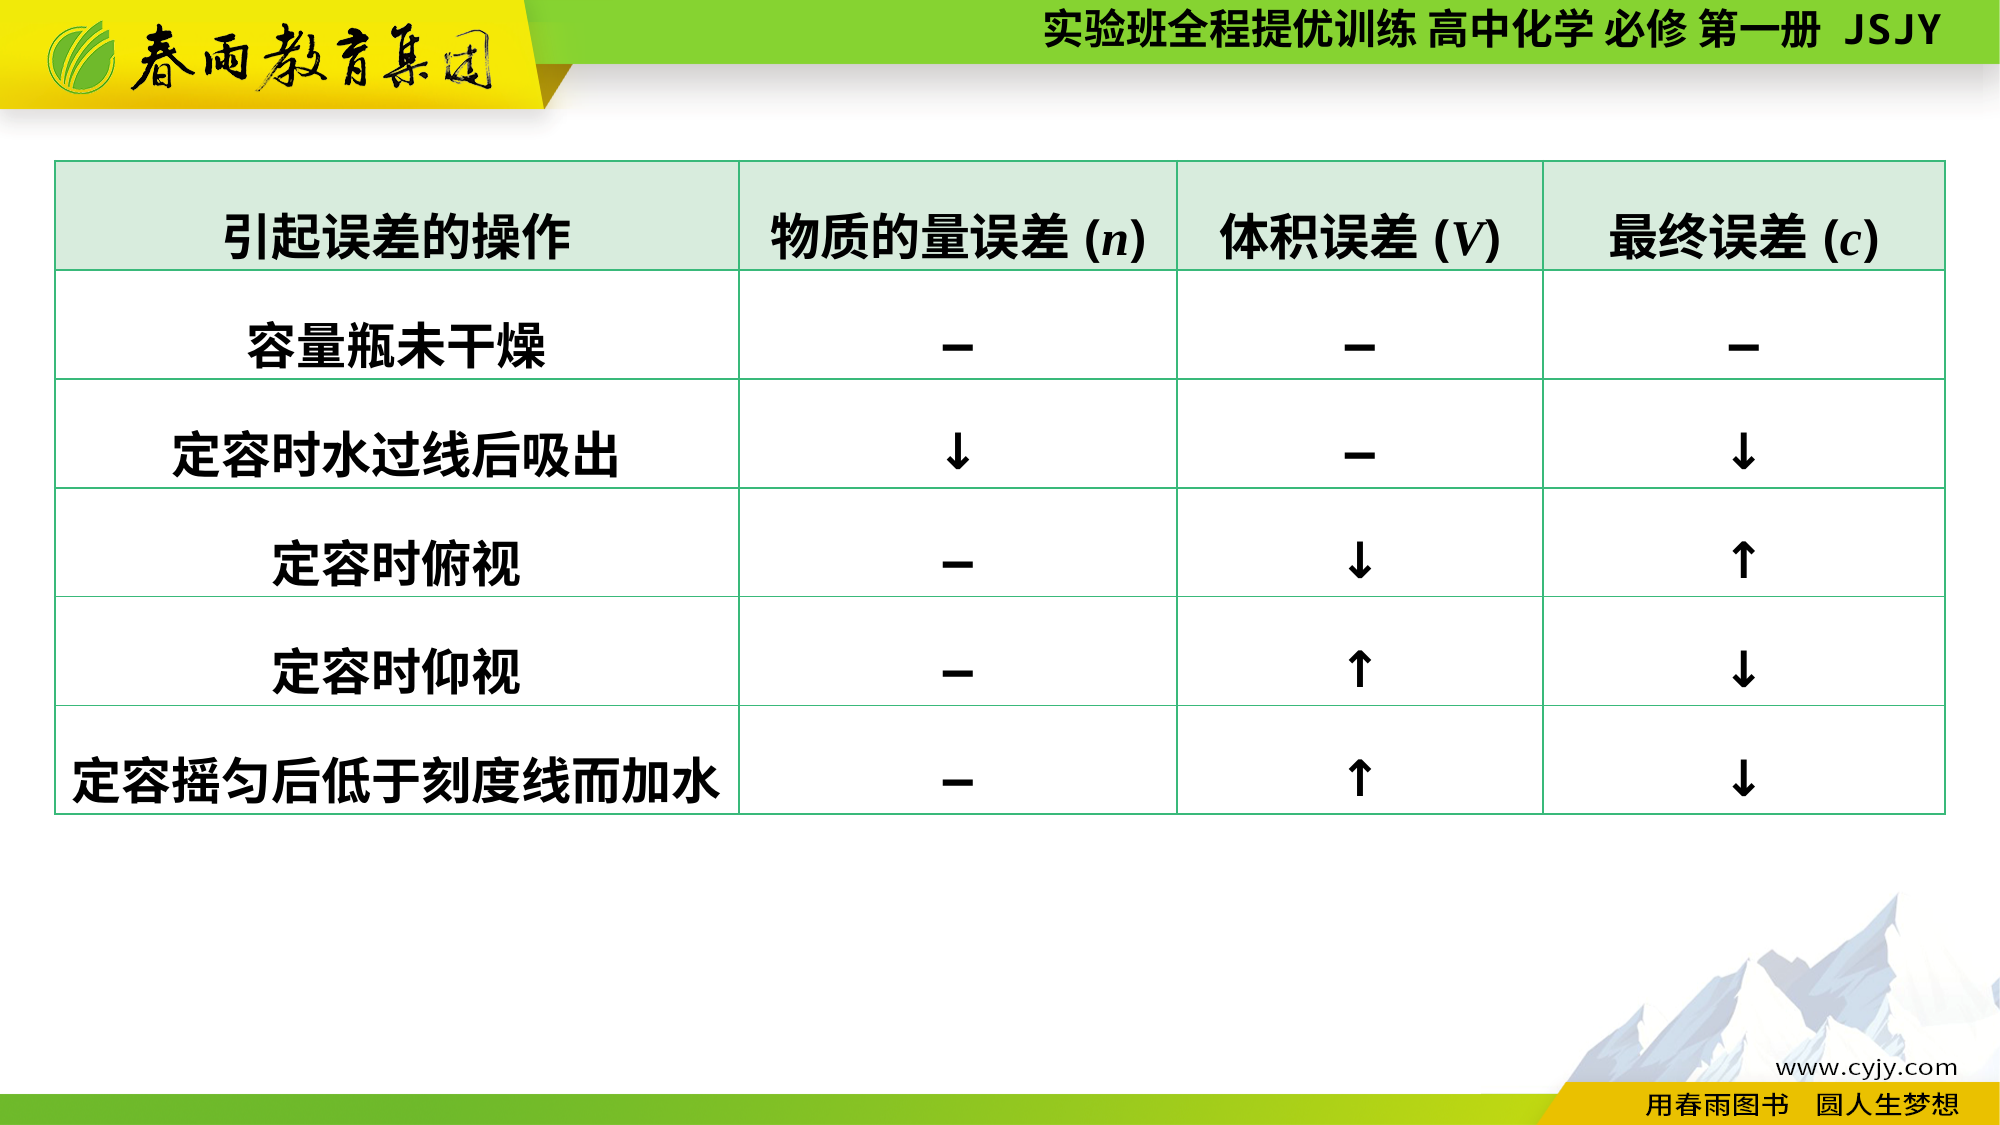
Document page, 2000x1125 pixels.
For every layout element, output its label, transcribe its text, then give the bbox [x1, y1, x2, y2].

table_cell — [740, 597, 1176, 705]
table_cell ↑ [1178, 706, 1542, 813]
table_cell 定容时俯视 [56, 489, 738, 596]
table_cell ↓ [1178, 489, 1542, 596]
table_cell ↓ [1544, 597, 1944, 705]
table_cell ↓ [1544, 706, 1944, 813]
table_cell — [1178, 271, 1542, 378]
table_header 体积误差(V) [1178, 162, 1542, 269]
table_cell ↓ [740, 380, 1176, 487]
table_cell — [1178, 380, 1542, 487]
table_cell 容量瓶未干燥 [56, 271, 738, 378]
table_cell 定容时水过线后吸出 [56, 380, 738, 487]
table_cell 定容摇匀后低于刻度线而加水 [56, 706, 738, 813]
table_cell 定容时仰视 [56, 597, 738, 705]
table_cell — [740, 271, 1176, 378]
table_cell ↑ [1544, 489, 1944, 596]
table_cell — [740, 706, 1176, 813]
table_cell — [740, 489, 1176, 596]
table_header 最终误差(c) [1544, 162, 1944, 269]
table_header 物质的量误差(n) [740, 162, 1176, 269]
table_cell — [1544, 271, 1944, 378]
table_cell ↑ [1178, 597, 1542, 705]
table_header 引起误差的操作 [56, 162, 738, 269]
picture [0, 0, 2000, 1125]
table_cell ↓ [1544, 380, 1944, 487]
